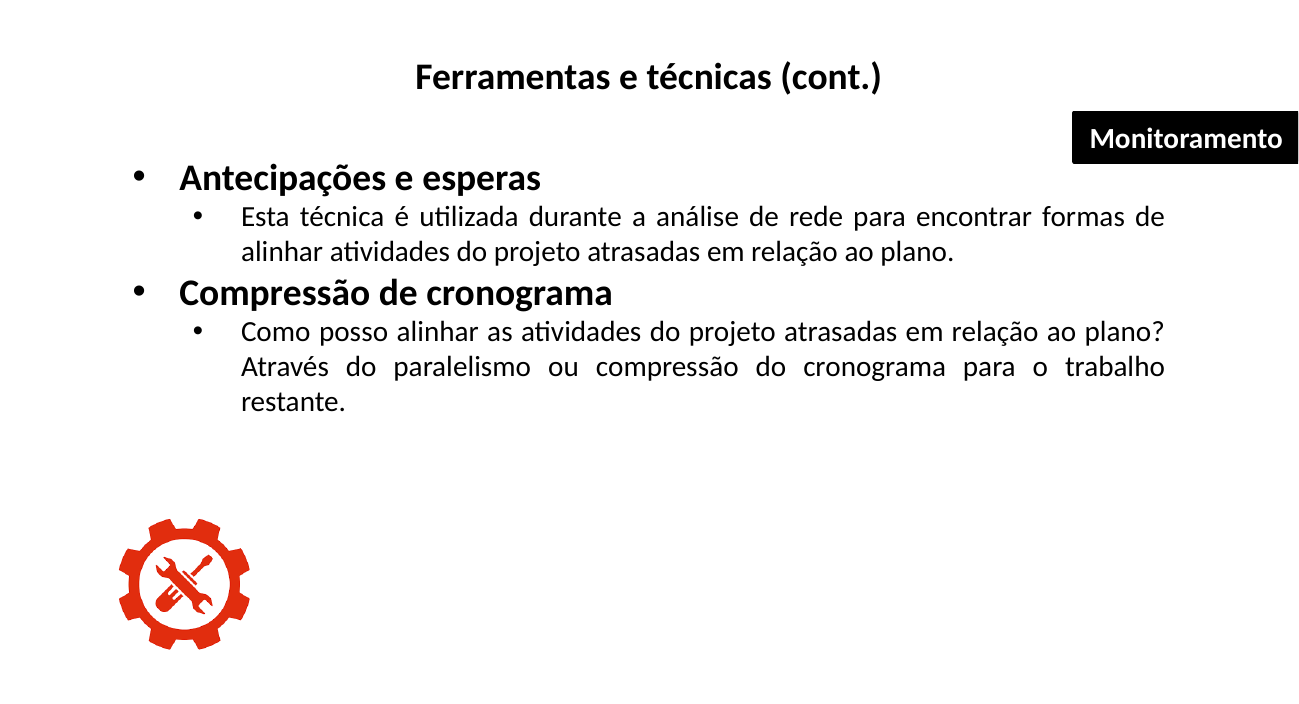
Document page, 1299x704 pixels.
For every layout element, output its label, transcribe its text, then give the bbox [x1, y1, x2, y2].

picture [117, 517, 251, 651]
text_box Monitoramento [1074, 112, 1299, 162]
text_box Antecipações e esperas Esta técnica é utilizada durante a análise de rede para encontrar formas de alinhar atividades do projeto atrasadas em relação ao plano. Compressão de cronograma Como posso alinhar as atividades do projeto atrasadas em relação ao plano? Através do paralelismo ou compressão do cronograma para o trabalho restante. [117, 145, 1181, 428]
text_box Ferramentas e técnicas (cont.) [0, 44, 1299, 106]
